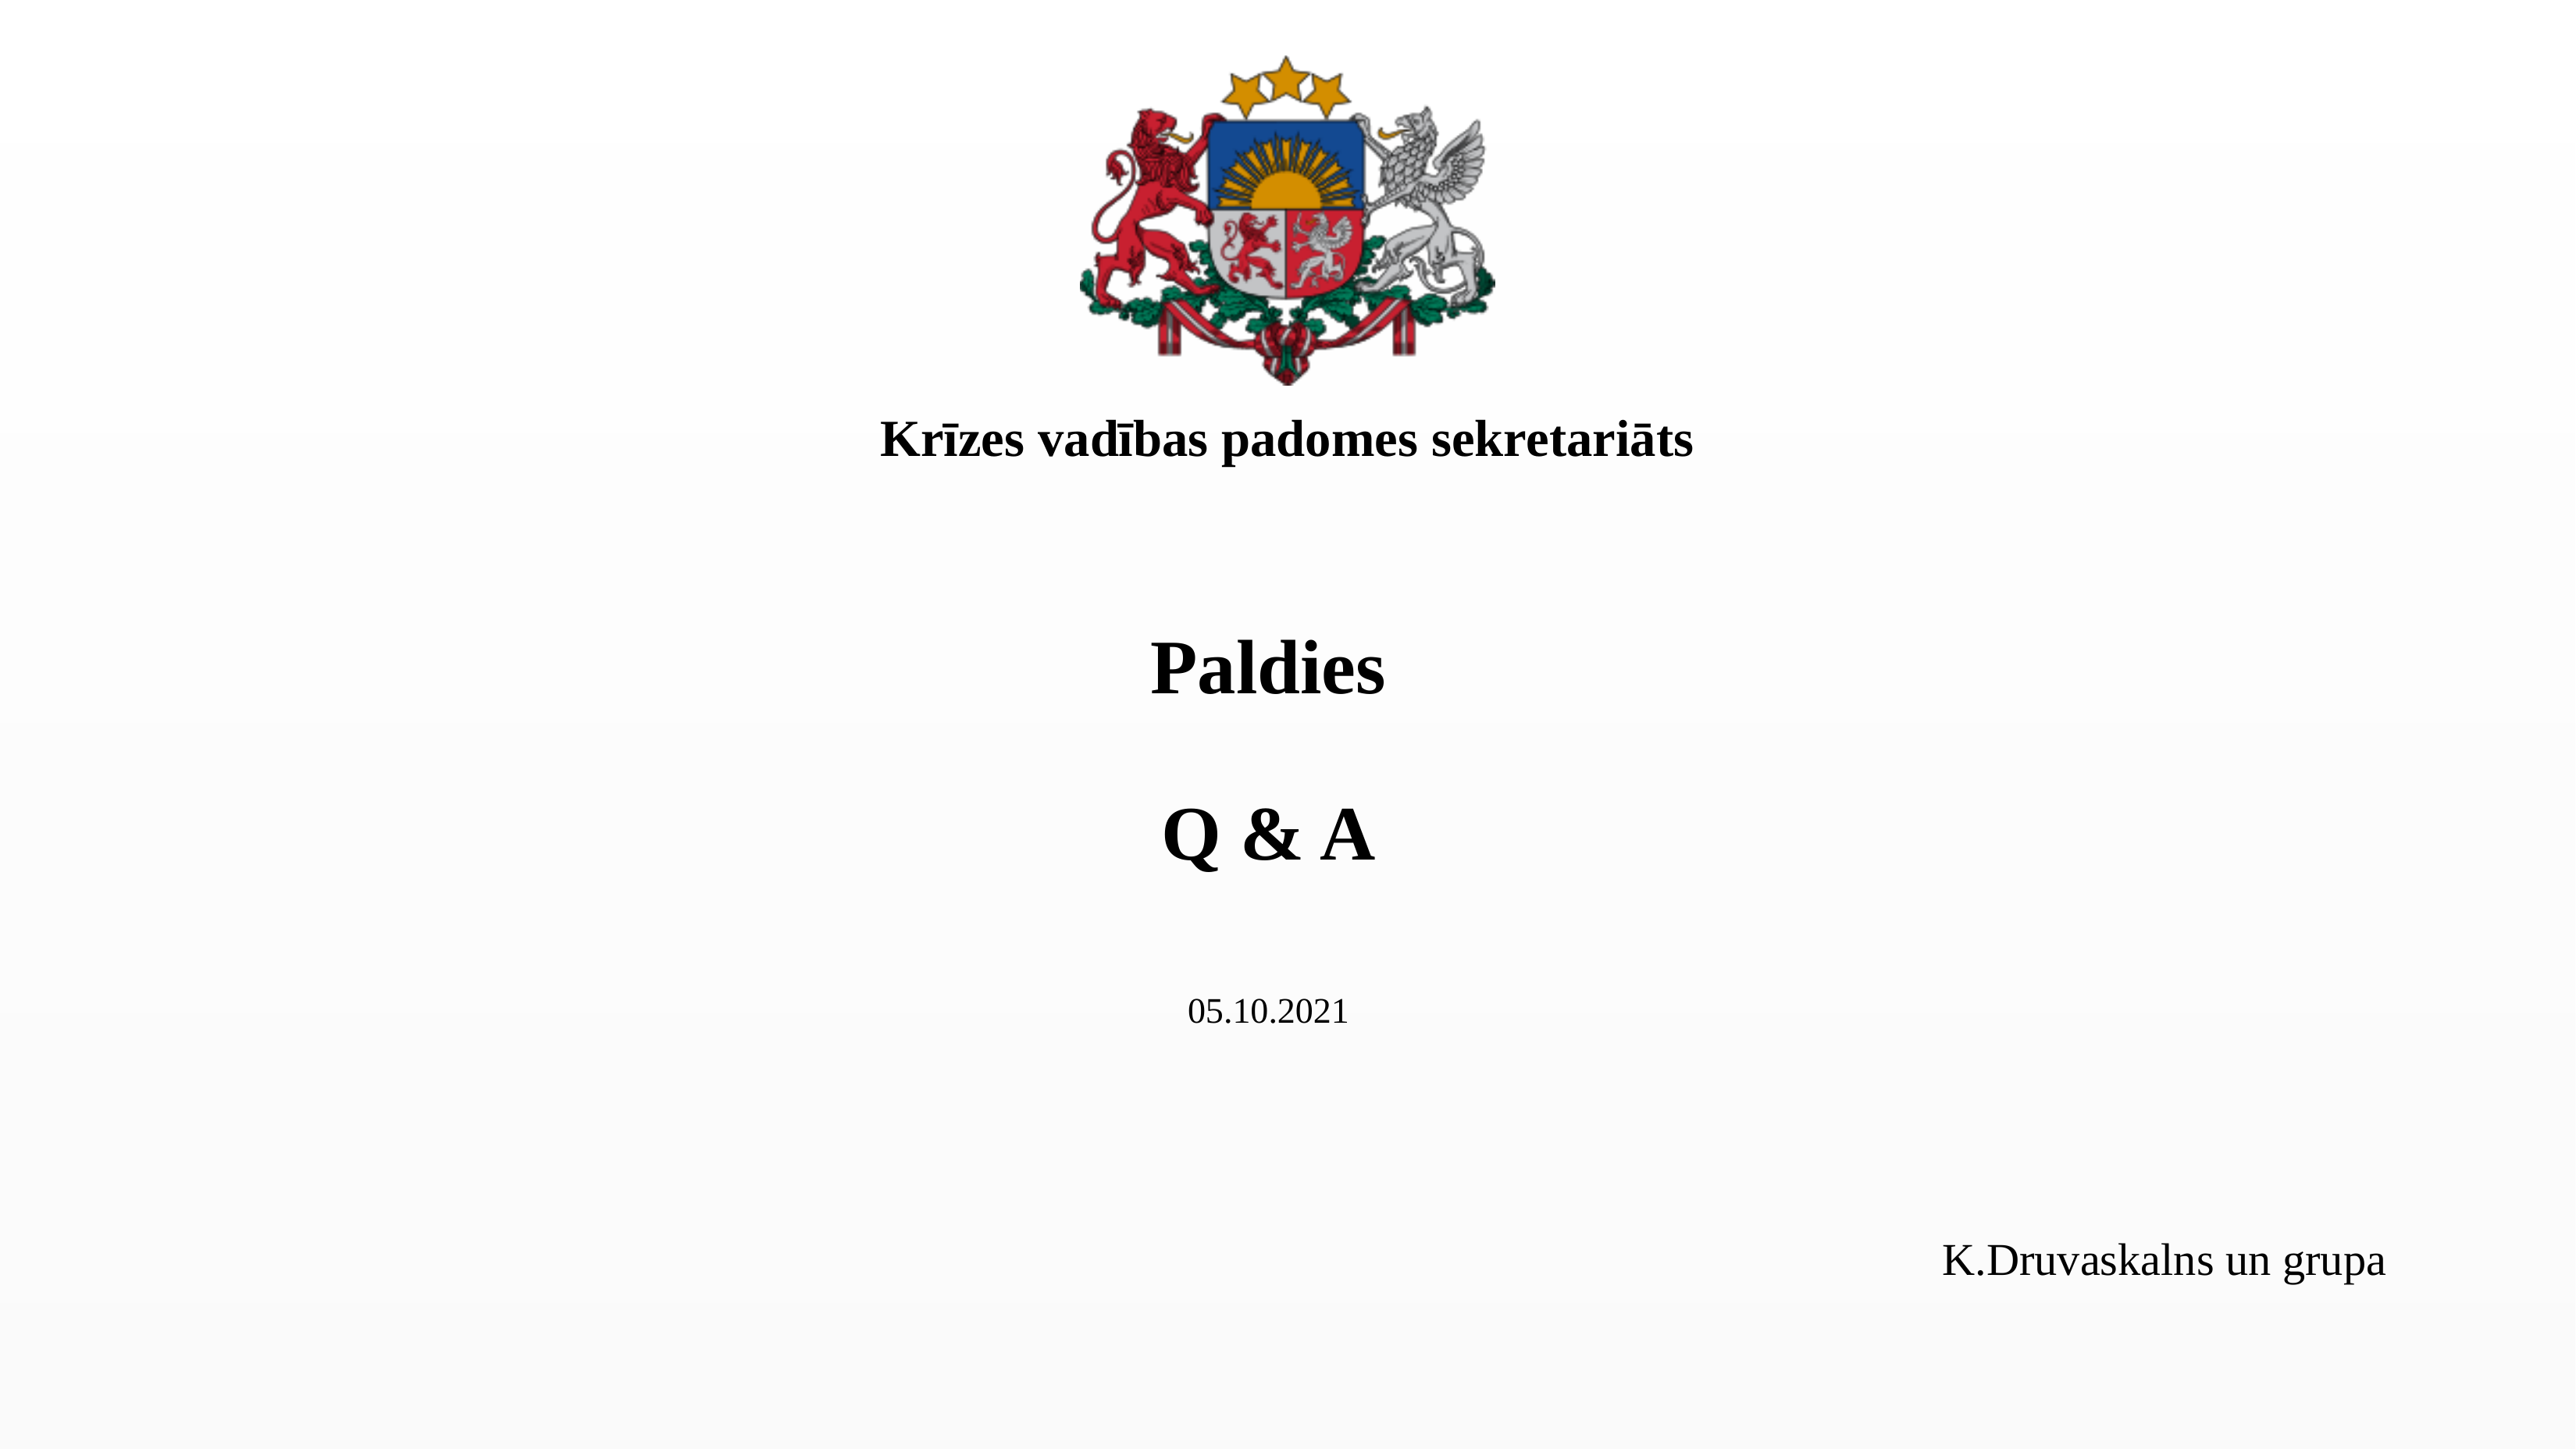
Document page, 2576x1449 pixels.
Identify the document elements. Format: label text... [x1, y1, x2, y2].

picture [1080, 55, 1495, 386]
text_box Paldies Q & A 05.10.2021 [158, 621, 2379, 1042]
title Krīzes vadības padomes sekretariāts [176, 385, 2399, 493]
list K.Druvaskalns un grupa [176, 1149, 2399, 1305]
